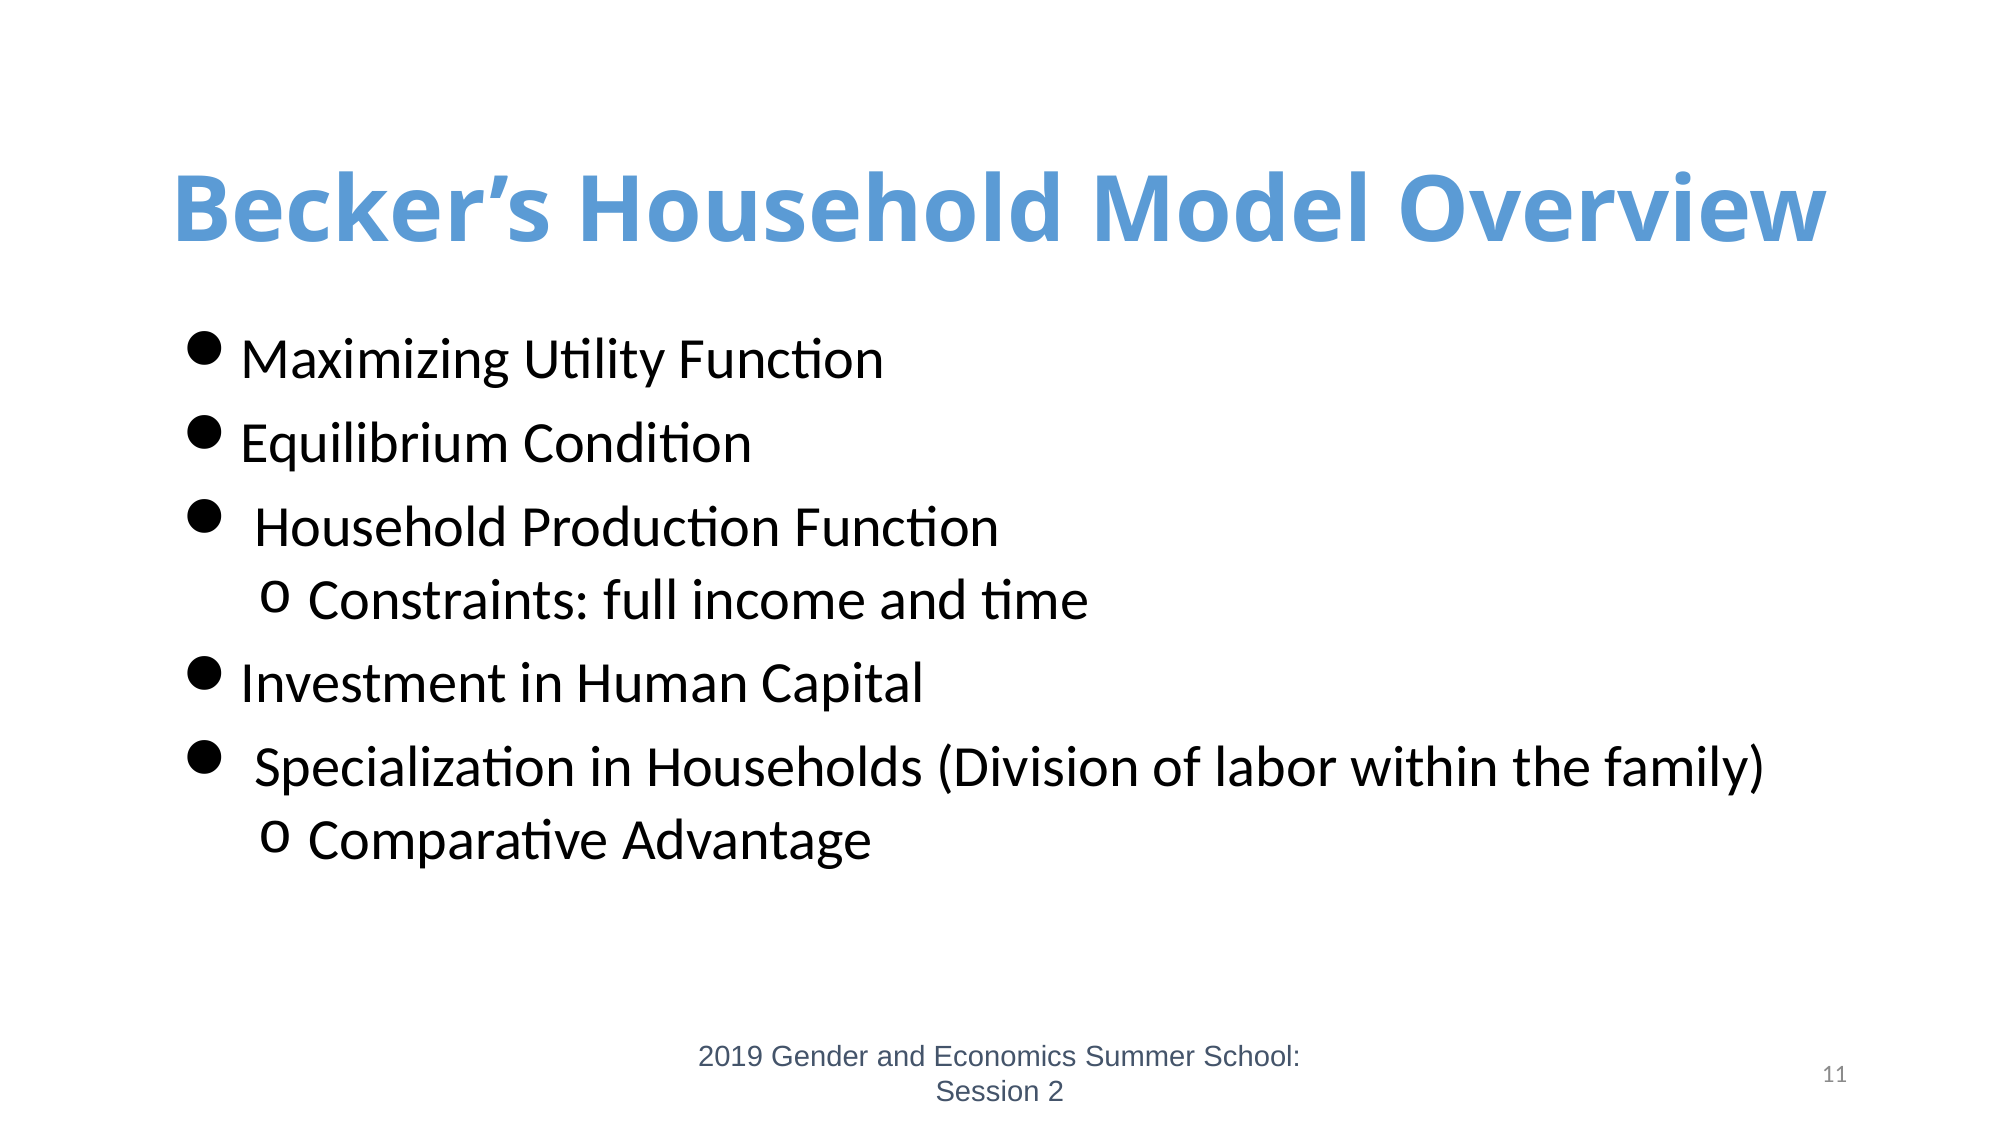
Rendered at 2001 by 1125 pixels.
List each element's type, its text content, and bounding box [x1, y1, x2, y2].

title Becker’s Household Model Overview [137, 103, 1863, 321]
list Maximizing Utility Function Equilibrium Condition Household Production Function Constraints: full income and time Investment in Human Capital Specialization in Households (Division of labor within the family) Comparative Advantage [167, 320, 1833, 1035]
slide_number 11 [1412, 1042, 1863, 1103]
footer 2019 Gender and Economics Summer School: Session 2 [662, 1042, 1338, 1103]
